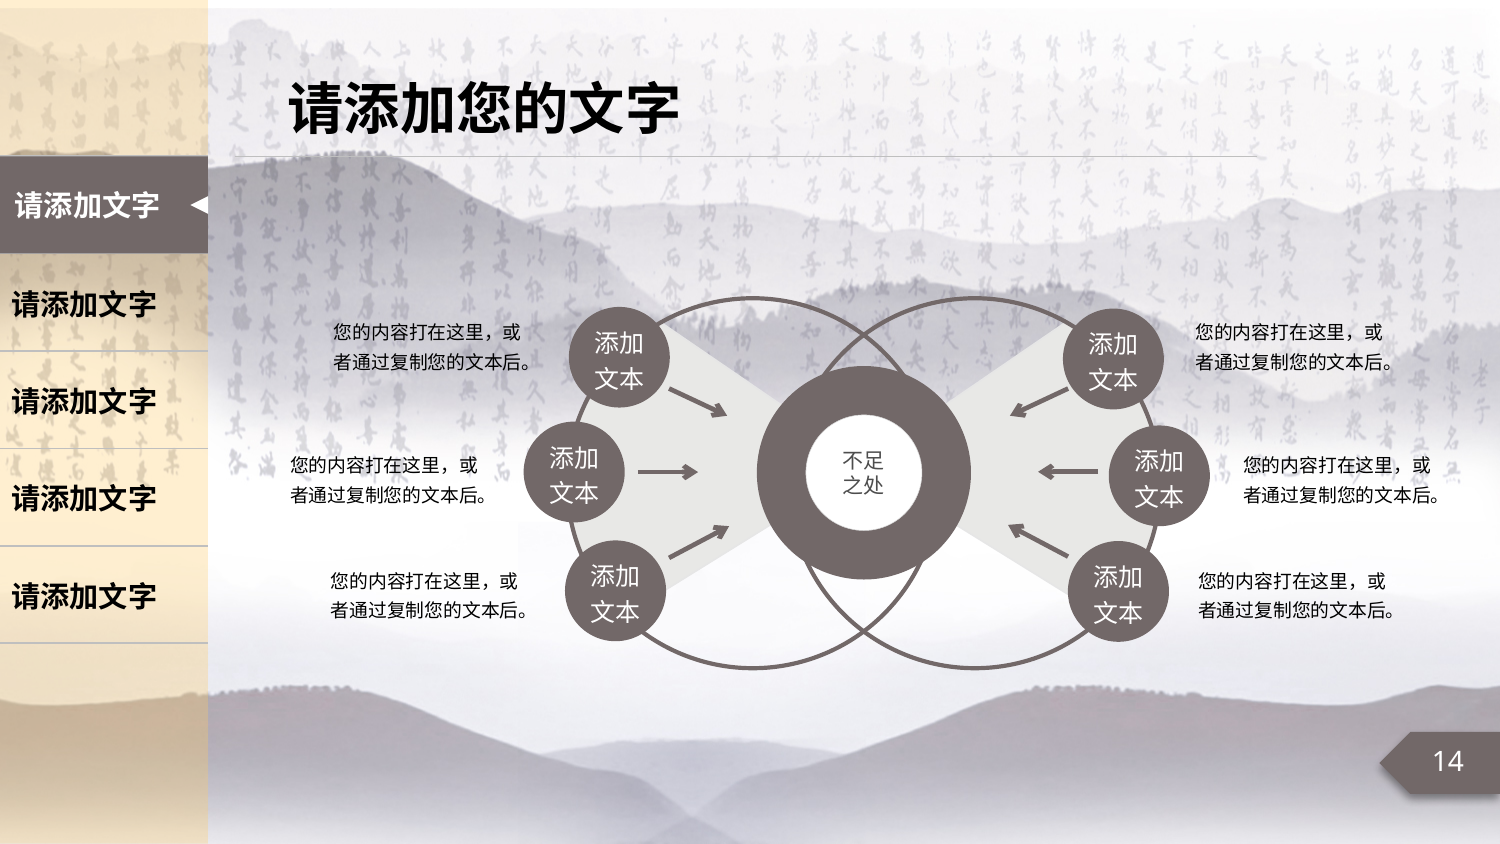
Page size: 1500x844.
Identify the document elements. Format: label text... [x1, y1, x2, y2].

text_box 添加文本 [1062, 308, 1164, 410]
text_box 添加文本 [564, 540, 667, 642]
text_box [1008, 524, 1069, 557]
text_box 您的内容打在这里，或者通过复制您的文本后。 [321, 558, 540, 627]
text_box 添加文本 [1108, 425, 1210, 527]
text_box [669, 526, 730, 558]
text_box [1009, 388, 1069, 416]
text_box 您的内容打在这里，或者通过复制您的文本后。 [280, 442, 499, 511]
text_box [756, 365, 971, 580]
text_box 添加文本 [568, 306, 670, 408]
text_box 您的内容打在这里，或者通过复制您的文本后。 [1188, 558, 1408, 627]
text_box 添加文本 [1067, 541, 1169, 642]
text_box 添加文本 [523, 421, 625, 523]
picture [208, 0, 1500, 844]
text_box 您的内容打在这里，或者通过复制您的文本后。 [1186, 309, 1405, 378]
text_box 您的内容打在这里，或者通过复制您的文本后。 [324, 309, 543, 378]
text_box [571, 298, 863, 669]
text_box 您的内容打在这里，或者通过复制您的文本后。 [1233, 442, 1452, 511]
text_box [816, 298, 1156, 669]
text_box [669, 388, 728, 416]
